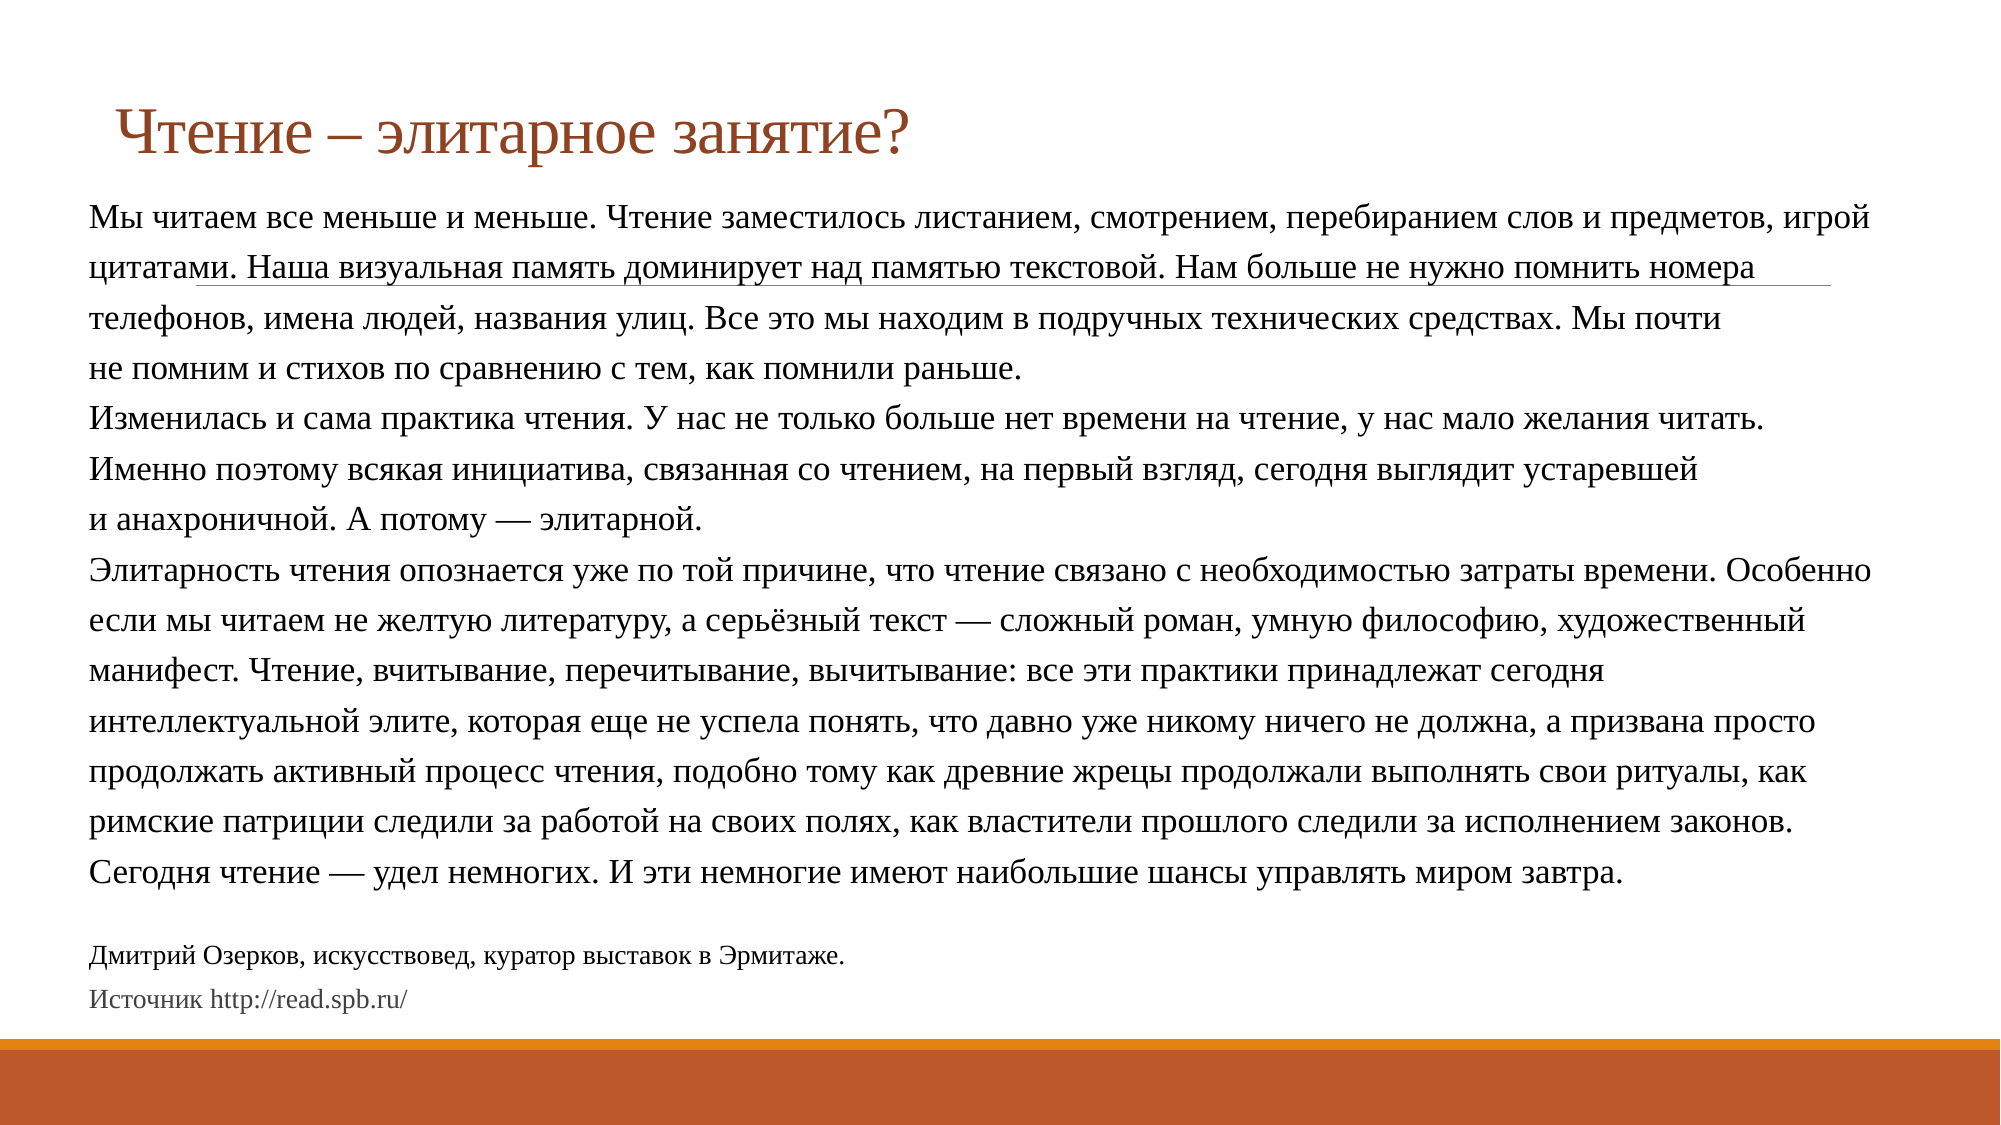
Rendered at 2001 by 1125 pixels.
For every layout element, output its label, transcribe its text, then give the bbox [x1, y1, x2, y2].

list Мы читаем все меньше и меньше. Чтение заместилось листанием, смотрением, перебиранием слов и предметов, игрой цитатами. Наша визуальная память доминирует над памятью текстовой. Нам больше не нужно помнить номера телефонов, имена людей, названия улиц. Все это мы находим в подручных технических средствах. Мы почти не помним и стихов по сравнению с тем, как помнили раньше. Изменилась и сама практика чтения. У нас не только больше нет времени на чтение, у нас мало желания читать. Именно поэтому всякая инициатива, связанная со чтением, на первый взгляд, сегодня выглядит устаревшей и анахроничной. А потому — элитарной. Элитарность чтения опознается уже по той причине, что чтение связано с необходимостью затраты времени. Особенно если мы читаем не желтую литературу, а серьёзный текст — сложный роман, умную философию, художественный манифест. Чтение, вчитывание, перечитывание, вычитывание: все эти практики принадлежат сегодня интеллектуальной элите, которая еще не успела понять, что давно уже никому ничего не должна, а призвана просто продолжать активный процесс чтения, подобно тому как древние жрецы продолжали выполнять свои ритуалы, как римские патриции следили за работой на своих полях, как властители прошлого следили за исполнением законов. Сегодня чтение — удел немногих. И эти немногие имеют наибольшие шансы управлять миром завтра. Дмитрий Озерков, искусствовед, куратор выставок в Эрмитаже. Источник http://read.spb.ru/ [75, 177, 1878, 1038]
title Чтение – элитарное занятие? [100, 47, 1830, 175]
